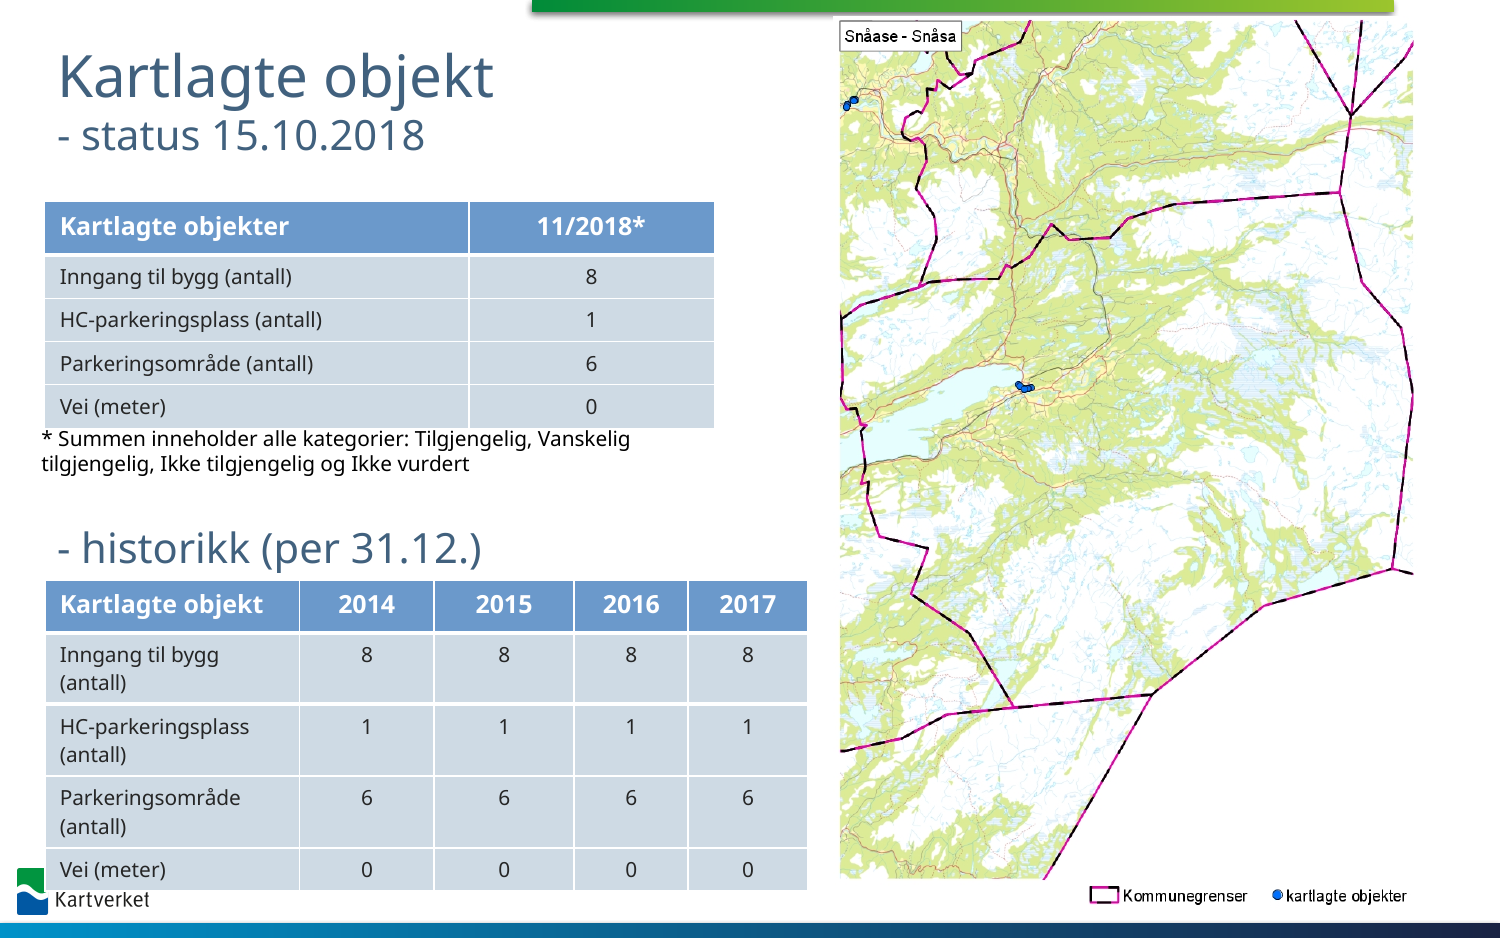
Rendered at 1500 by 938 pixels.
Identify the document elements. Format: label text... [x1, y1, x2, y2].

table_cell 6 [300, 777, 433, 847]
table_cell 8 [300, 635, 433, 702]
table_header 2016 [575, 581, 687, 631]
table_cell 1 [300, 706, 433, 775]
table_cell Inngang til bygg (antall) [46, 635, 299, 702]
table_cell Inngang til bygg (antall) [45, 257, 468, 298]
table_header 11/2018* [470, 202, 714, 253]
table_cell Vei (meter) [45, 385, 468, 417]
table_cell 8 [435, 635, 573, 702]
table_cell HC-parkeringsplass (antall) [46, 706, 299, 775]
table_cell 0 [435, 849, 573, 890]
table_cell HC-parkeringsplass (antall) [45, 299, 468, 341]
table_cell 6 [575, 777, 687, 847]
text_box * Summen inneholder alle kategorier: Tilgjengelig, Vanskelig tilgjengelig, Ikke tilgjengelig og Ikke vurdert [26, 417, 711, 483]
table_header 2017 [689, 581, 807, 631]
text_box Kartlagte objekt - status 15.10.2018 [42, 24, 828, 167]
table_cell 8 [470, 257, 714, 298]
table_header Kartlagte objekter [45, 202, 468, 253]
table_cell 8 [575, 635, 687, 702]
table_cell 6 [470, 342, 714, 384]
table_cell 6 [689, 777, 807, 847]
text_box - historikk (per 31.12.) [42, 496, 828, 580]
table_cell 0 [689, 849, 807, 890]
table_header 2015 [435, 581, 573, 631]
table_header Kartlagte objekt [46, 581, 299, 631]
table_cell 1 [689, 706, 807, 775]
table_cell Vei (meter) [46, 849, 299, 890]
table_cell 0 [575, 849, 687, 890]
table_header 2014 [300, 581, 433, 631]
table_cell 0 [470, 385, 714, 428]
table_cell 1 [435, 706, 573, 775]
table_cell Parkeringsområde (antall) [46, 777, 299, 847]
table_cell 0 [300, 849, 433, 890]
table_cell 8 [689, 635, 807, 702]
table_cell 6 [435, 777, 573, 847]
picture [833, 16, 1419, 913]
table_cell Parkeringsområde (antall) [45, 342, 468, 384]
table_cell 1 [470, 299, 714, 341]
table_cell 1 [575, 706, 687, 775]
